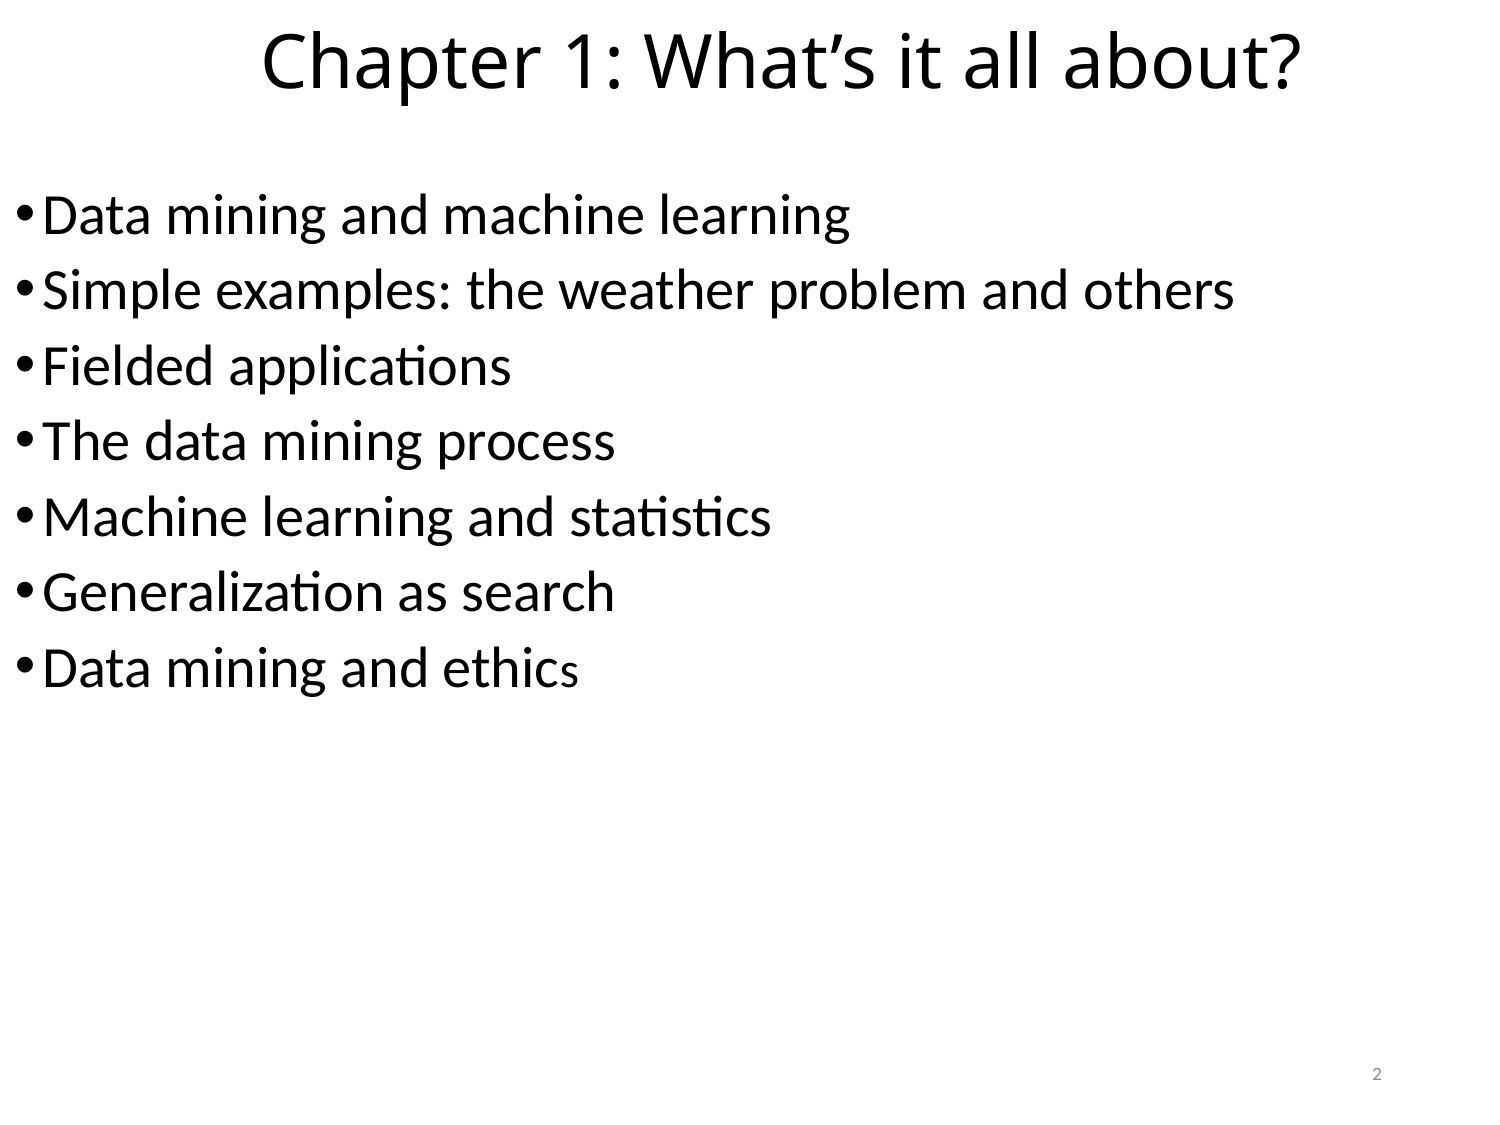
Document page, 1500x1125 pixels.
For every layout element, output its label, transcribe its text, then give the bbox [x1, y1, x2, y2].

slide_number 2 [1059, 1042, 1397, 1103]
title Chapter 1: What’s it all about? [245, 0, 1500, 159]
list Data mining and machine learning Simple examples: the weather problem and others Fielded applications The data mining process Machine learning and statistics Generalization as search Data mining and ethics [0, 177, 1350, 830]
